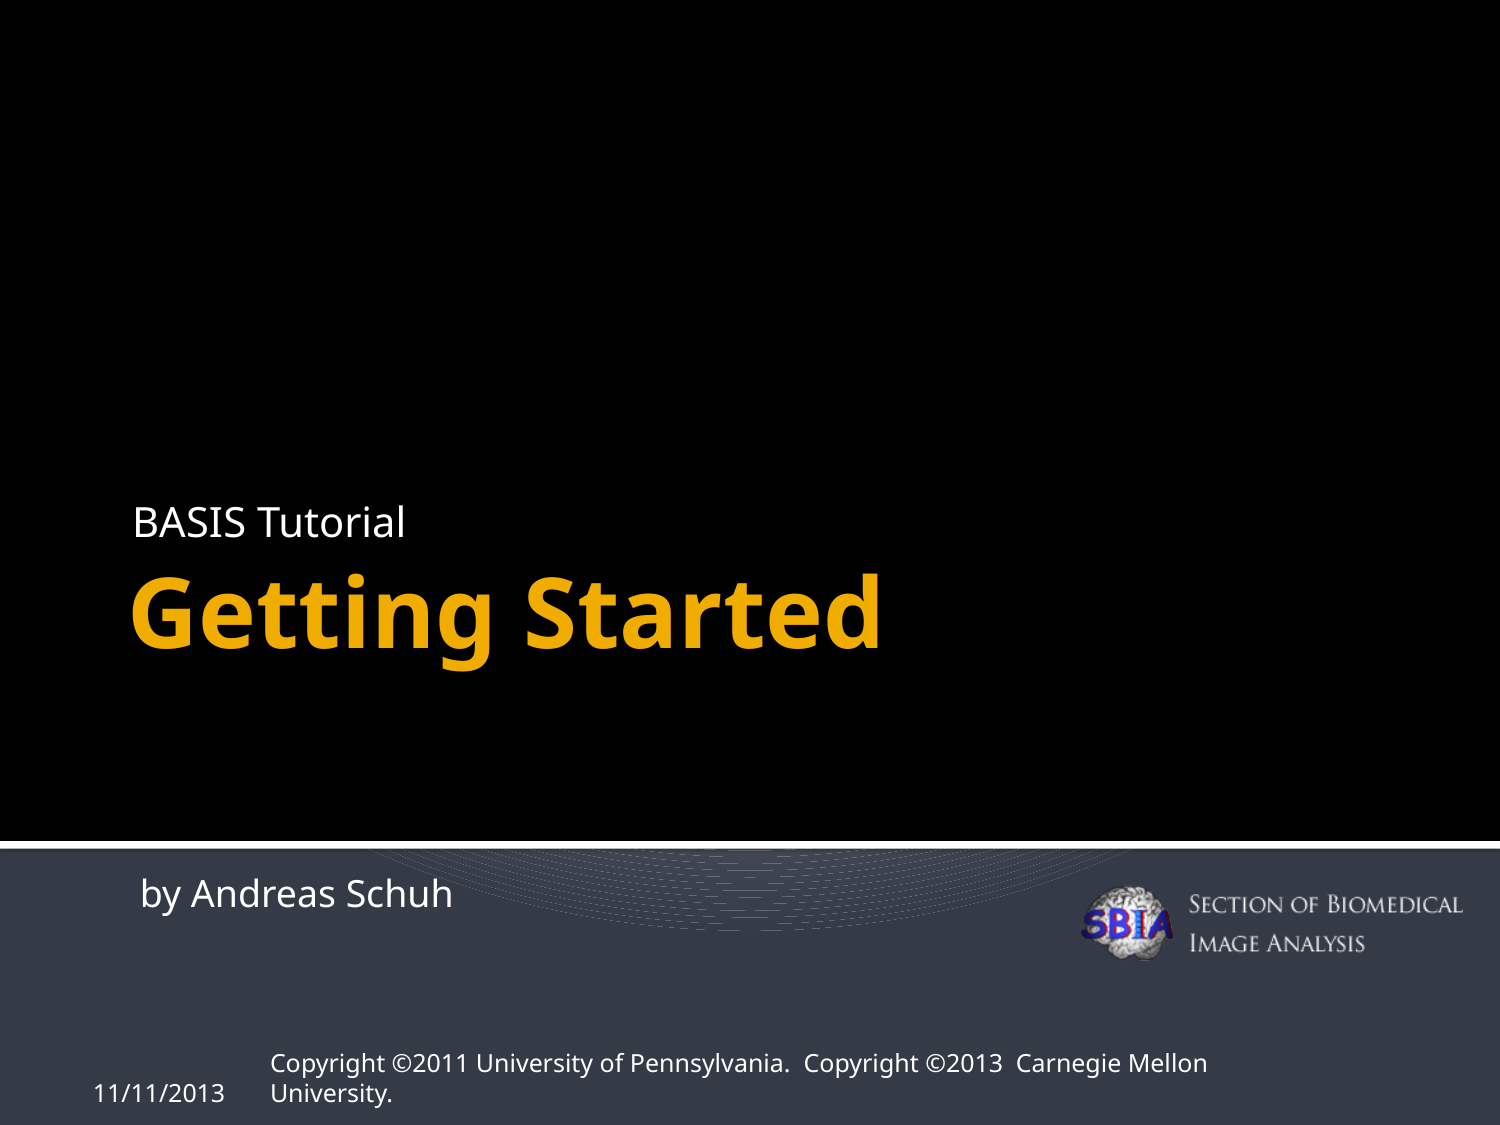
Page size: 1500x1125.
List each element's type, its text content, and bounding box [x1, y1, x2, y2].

subtitle BASIS Tutorial [112, 299, 1438, 546]
footer Copyright ©2011 University of Pennsylvania. Copyright ©2013 Carnegie Mellon University. [262, 1062, 1337, 1108]
picture [1081, 884, 1463, 962]
text_box by Andreas Schuh [124, 862, 1025, 923]
title Getting Started [112, 550, 1438, 825]
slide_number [75, 1062, 238, 1108]
